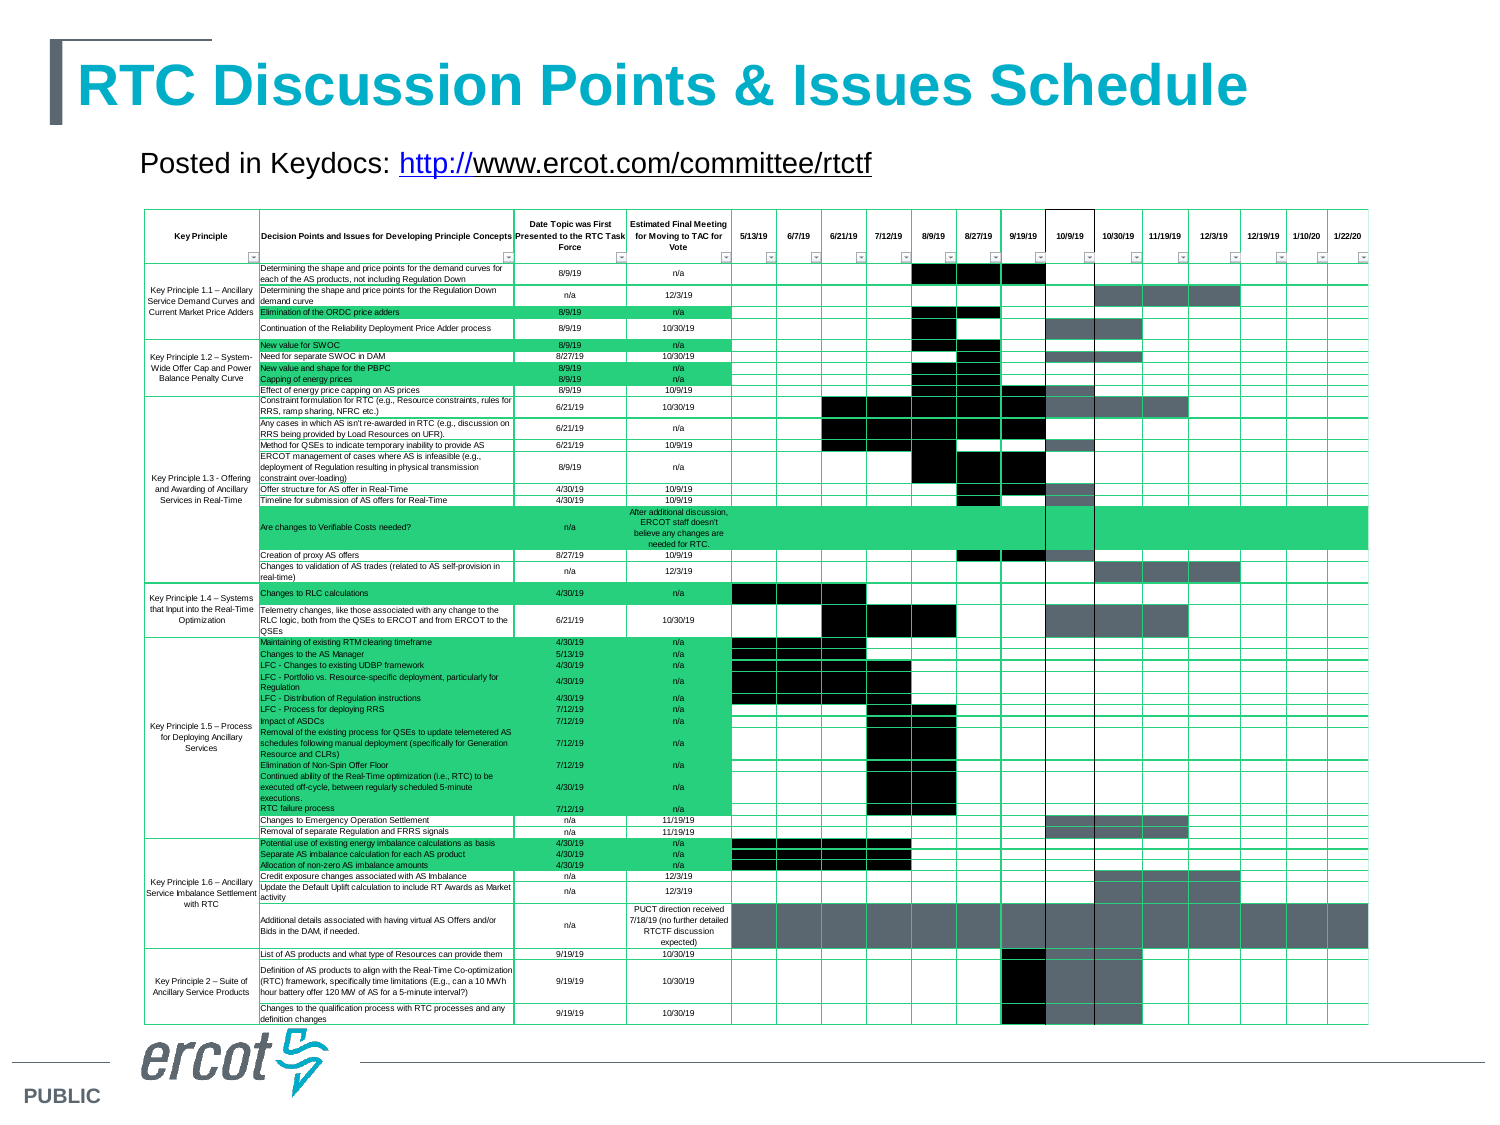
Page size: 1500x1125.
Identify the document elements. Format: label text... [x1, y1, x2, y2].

title RTC Discussion Points & Issues Schedule [62, 39, 1450, 125]
text_box Posted in Keydocs: http://www.ercot.com/committee/rtctf [125, 137, 1288, 188]
picture [137, 208, 1369, 1100]
